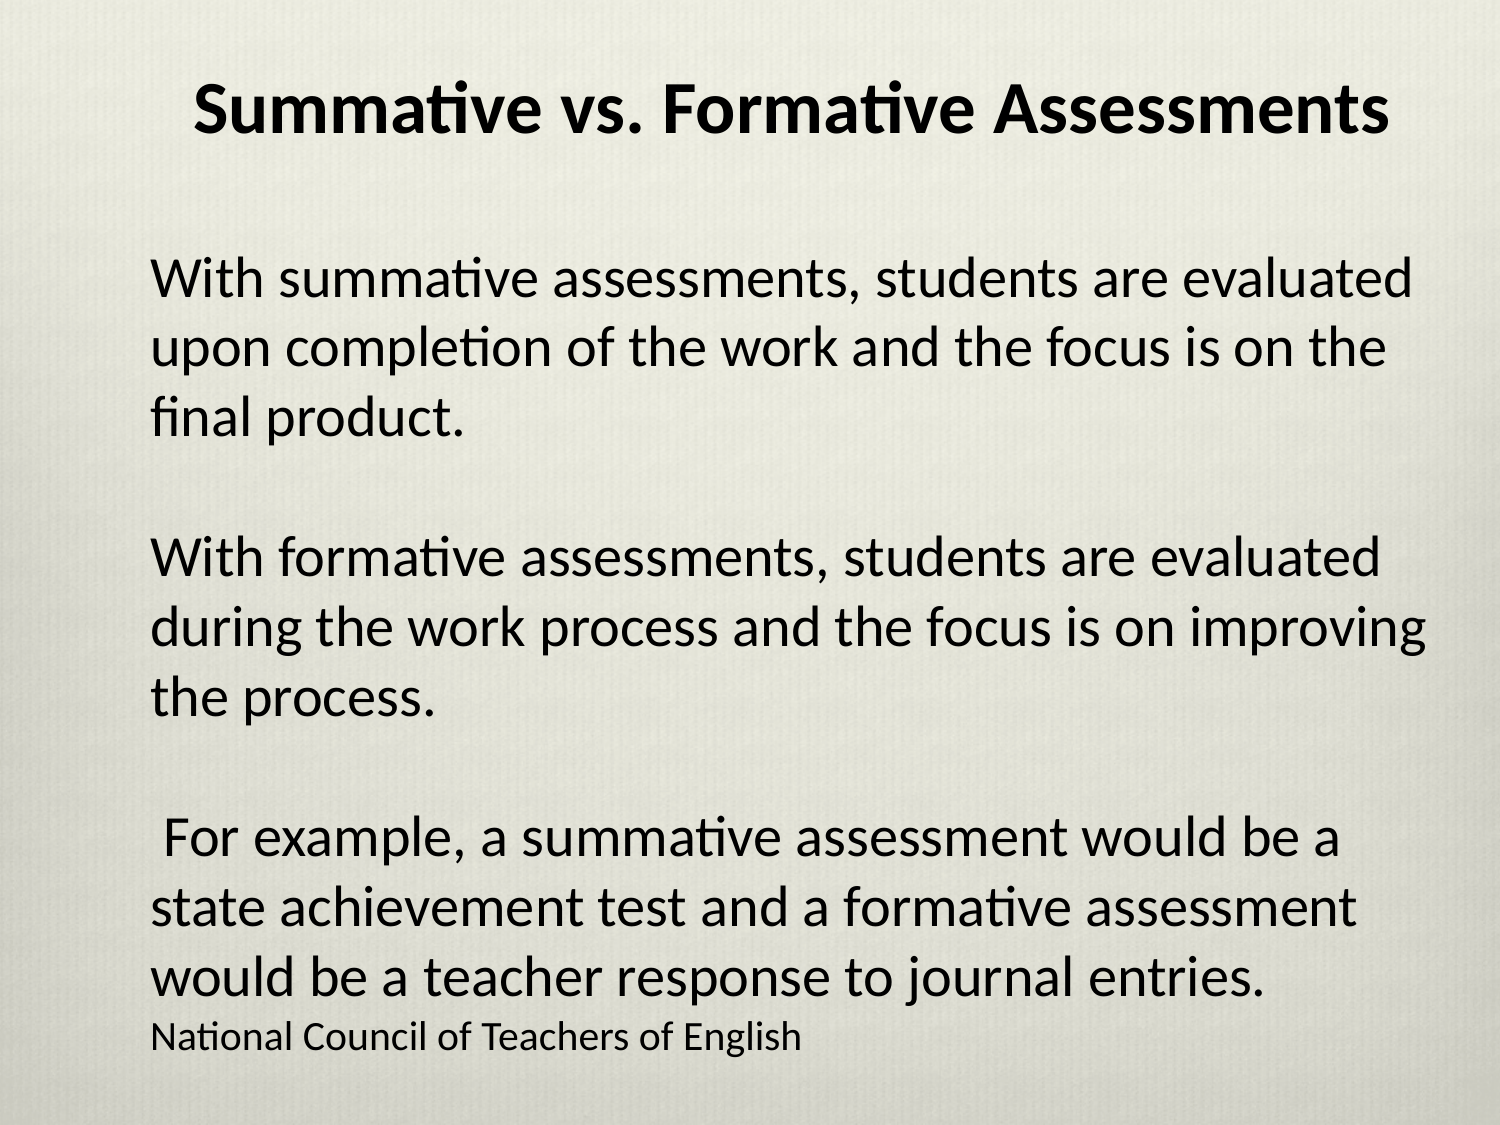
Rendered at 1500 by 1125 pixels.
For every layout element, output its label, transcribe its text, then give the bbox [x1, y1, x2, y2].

text_box Summative vs. Formative Assessments With summative assessments, students are evaluated upon completion of the work and the focus is on the final product. With formative assessments, students are evaluated during the work process and the focus is on improving the process. For example, a summative assessment would be a state achievement test and a formative assessment would be a teacher response to journal entries. National Council of Teachers of English [60, 51, 1450, 1066]
